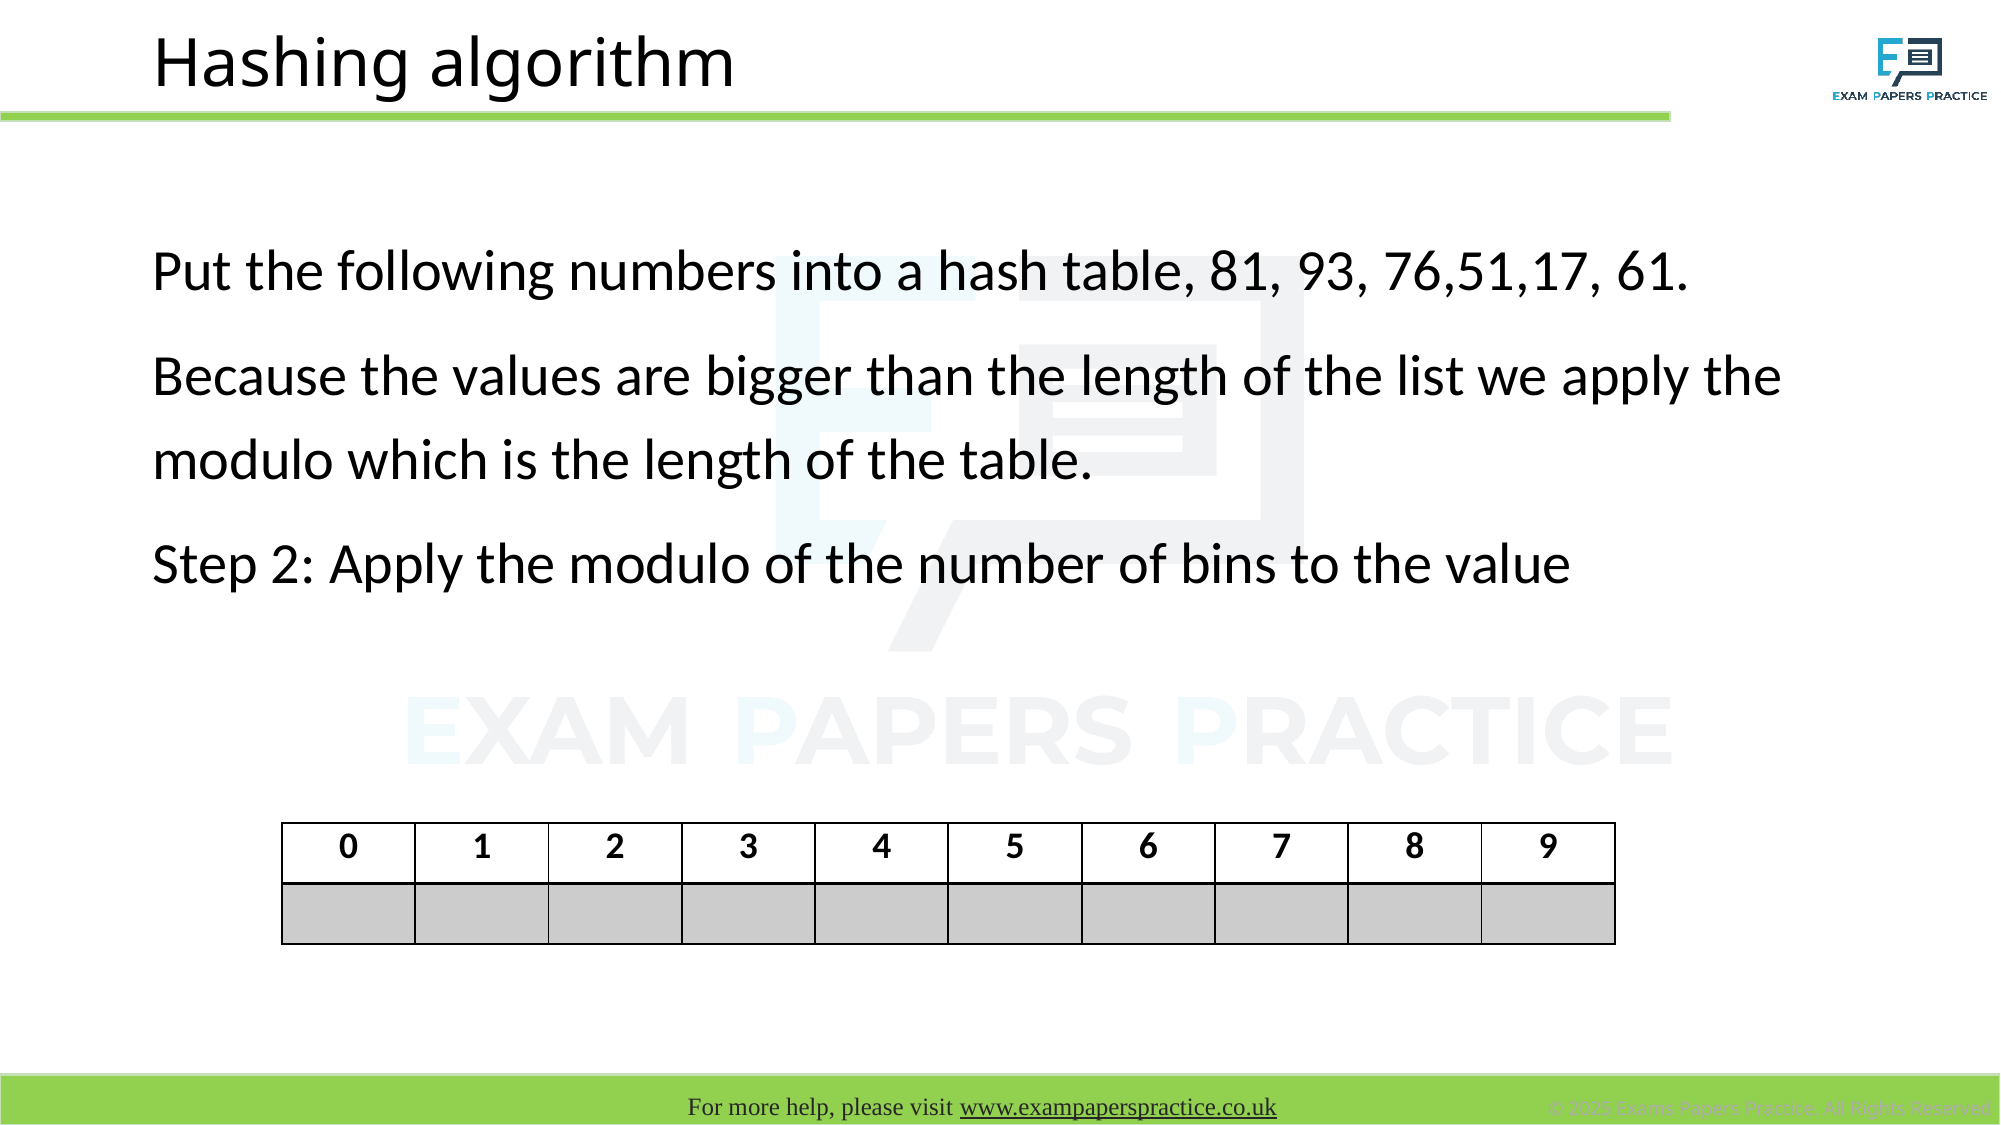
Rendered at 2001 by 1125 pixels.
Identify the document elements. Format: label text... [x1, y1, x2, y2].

table_header 4 [816, 824, 947, 882]
table_cell [683, 885, 814, 943]
table_header 0 [283, 824, 414, 882]
title Hashing algorithm [137, 59, 1863, 70]
table_cell [949, 885, 1081, 943]
table_header 5 [949, 824, 1081, 882]
table_cell [1216, 885, 1347, 943]
table_header 7 [1216, 824, 1347, 882]
table_header 2 [549, 824, 681, 882]
table_header 8 [1349, 824, 1481, 882]
table_header 3 [683, 824, 814, 882]
table_header 9 [1482, 824, 1614, 882]
table_header 1 [416, 824, 548, 882]
table_cell [1349, 885, 1481, 943]
table_cell [416, 885, 548, 943]
list Put the following numbers into a hash table, 81, 93, 76,51,17, 61. Because the values are bigger than the length of the list we apply the modulo which is the length of the table. Step 2: Apply the modulo of the number of bins to the value [137, 211, 1863, 997]
table_cell [549, 885, 681, 943]
table_cell [816, 885, 947, 943]
table_cell [1482, 885, 1614, 943]
table_header 6 [1083, 824, 1214, 882]
table_cell [1083, 885, 1214, 943]
table_cell [283, 885, 414, 943]
